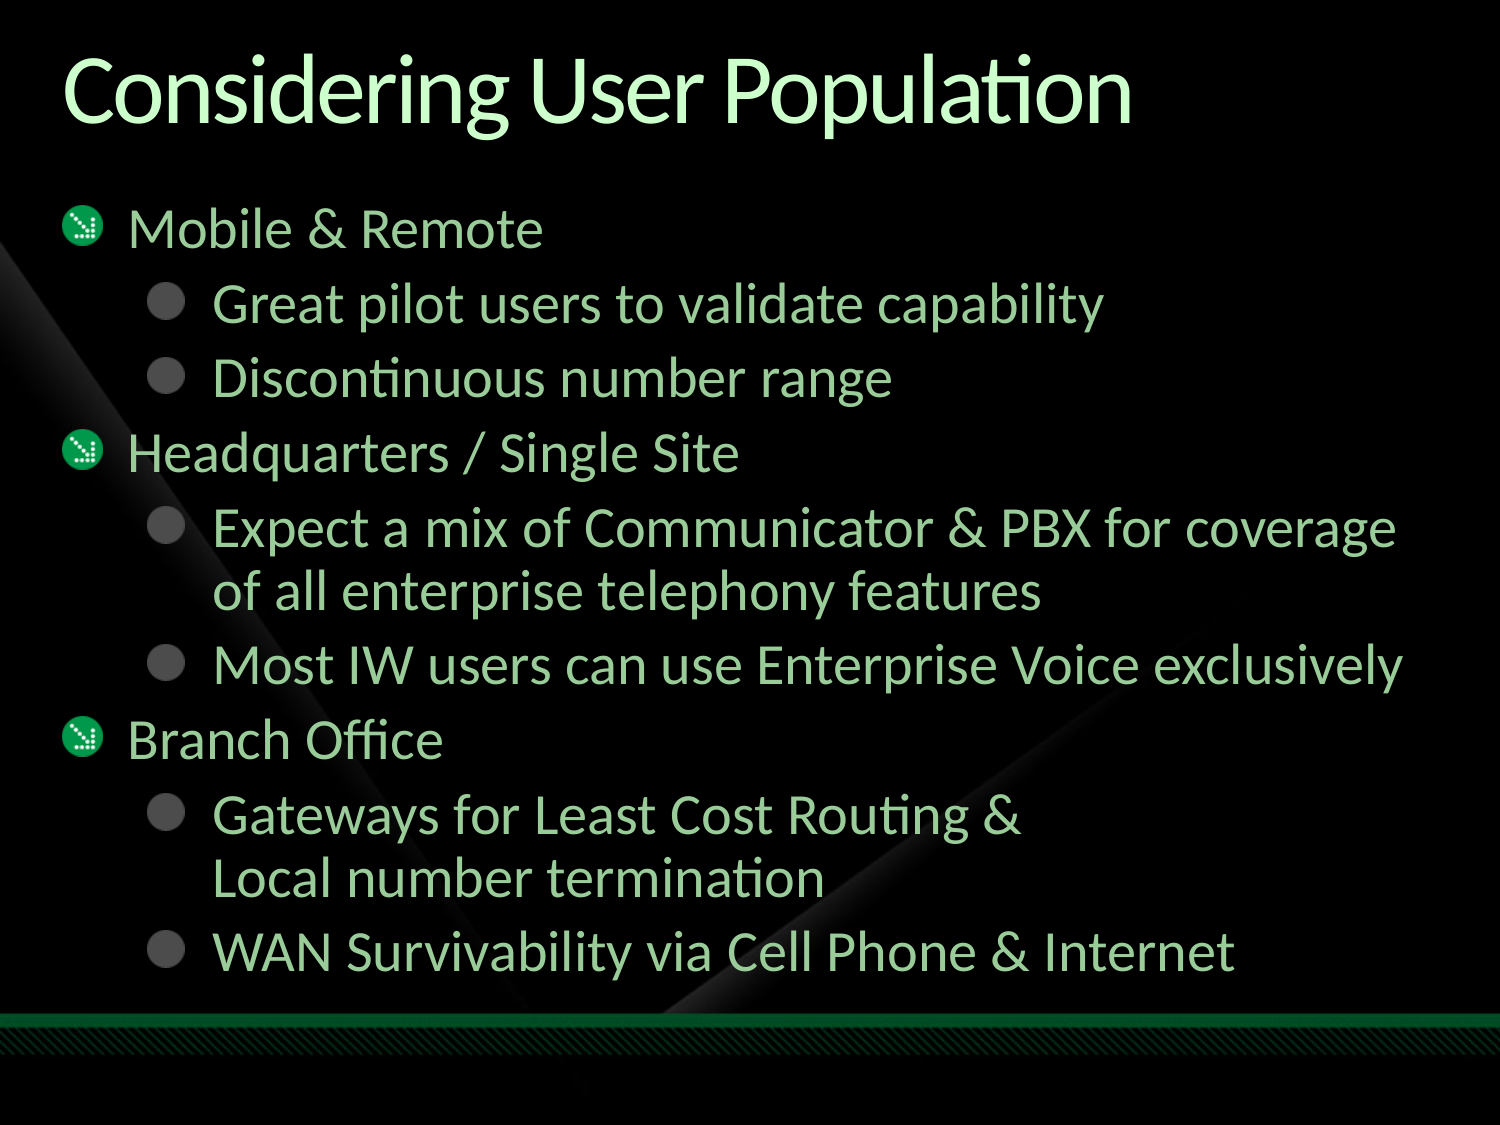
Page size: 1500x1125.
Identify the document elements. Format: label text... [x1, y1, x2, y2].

picture [0, 0, 1500, 1125]
list Mobile & Remote Great pilot users to validate capability Discontinuous number range Headquarters / Single Site Expect a mix of Communicator & PBX for coverage of all enterprise telephony features Most IW users can use Enterprise Voice exclusively Branch Office Gateways for Least Cost Routing & Local number termination WAN Survivability via Cell Phone & Internet [62, 198, 1449, 938]
title Considering User Population [62, 37, 1438, 147]
